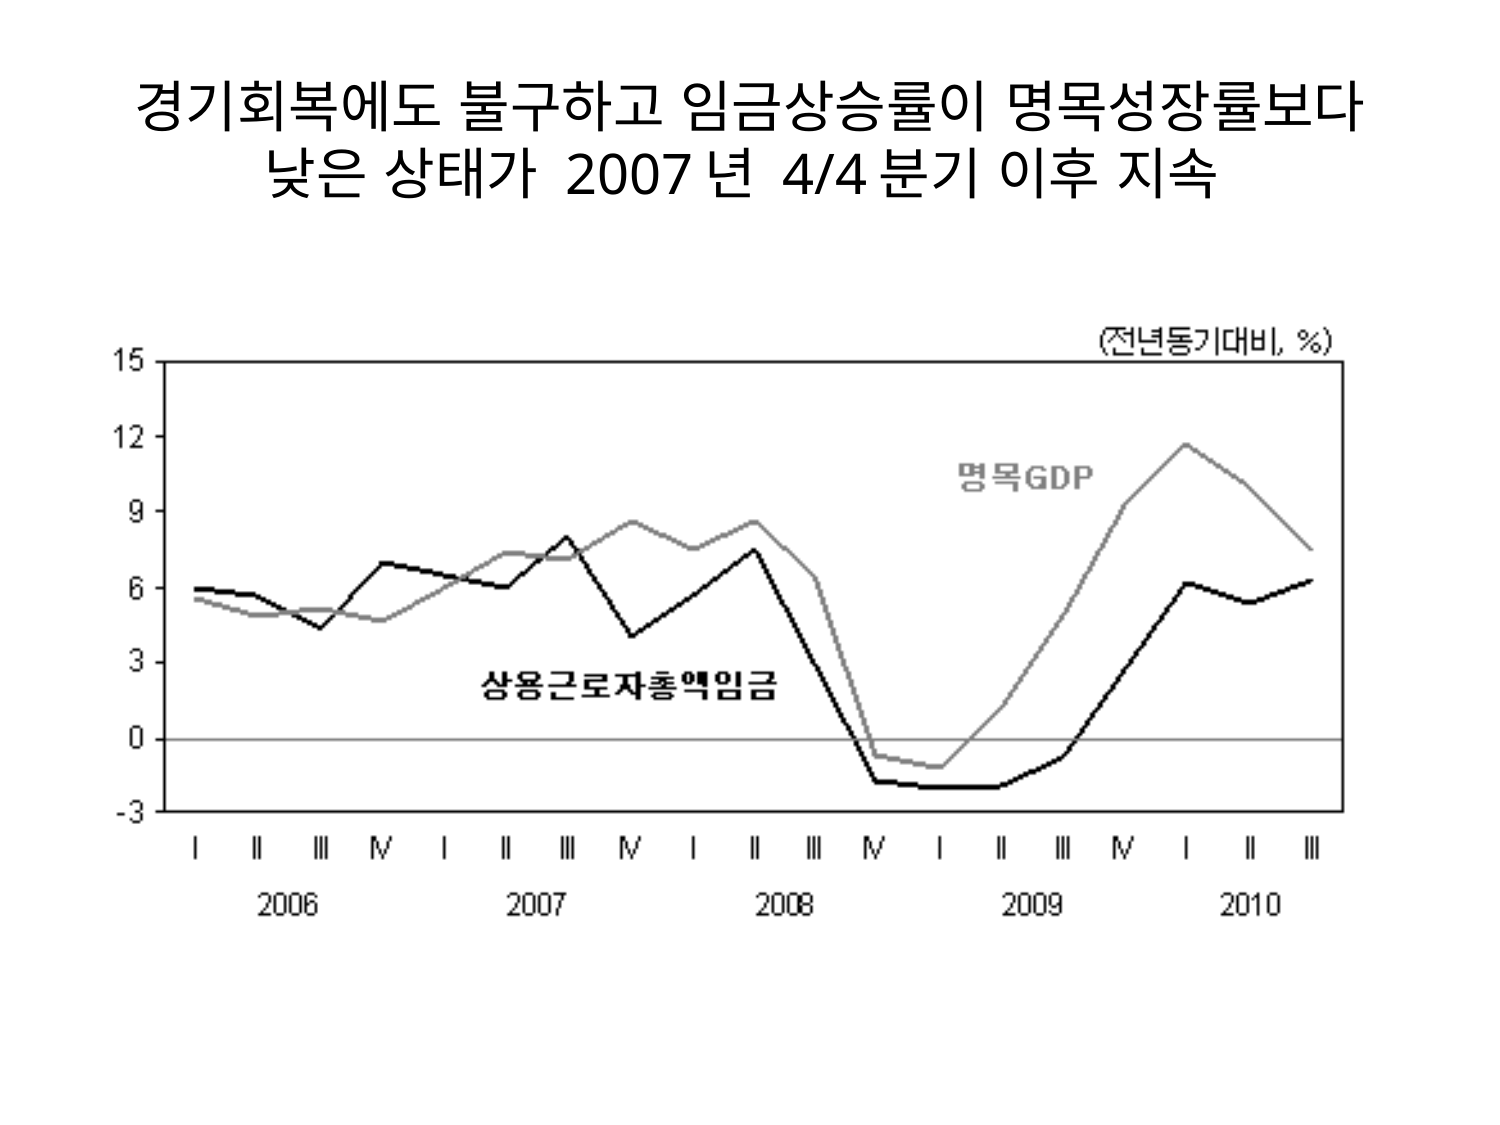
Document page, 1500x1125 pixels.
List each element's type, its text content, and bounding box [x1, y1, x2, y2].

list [69, 292, 1427, 973]
title 경기회복에도 불구하고 임금상승률이 명목성장률보다 낮은 상태가 2007년 4/4분기 이후 지속 [75, 45, 1425, 233]
